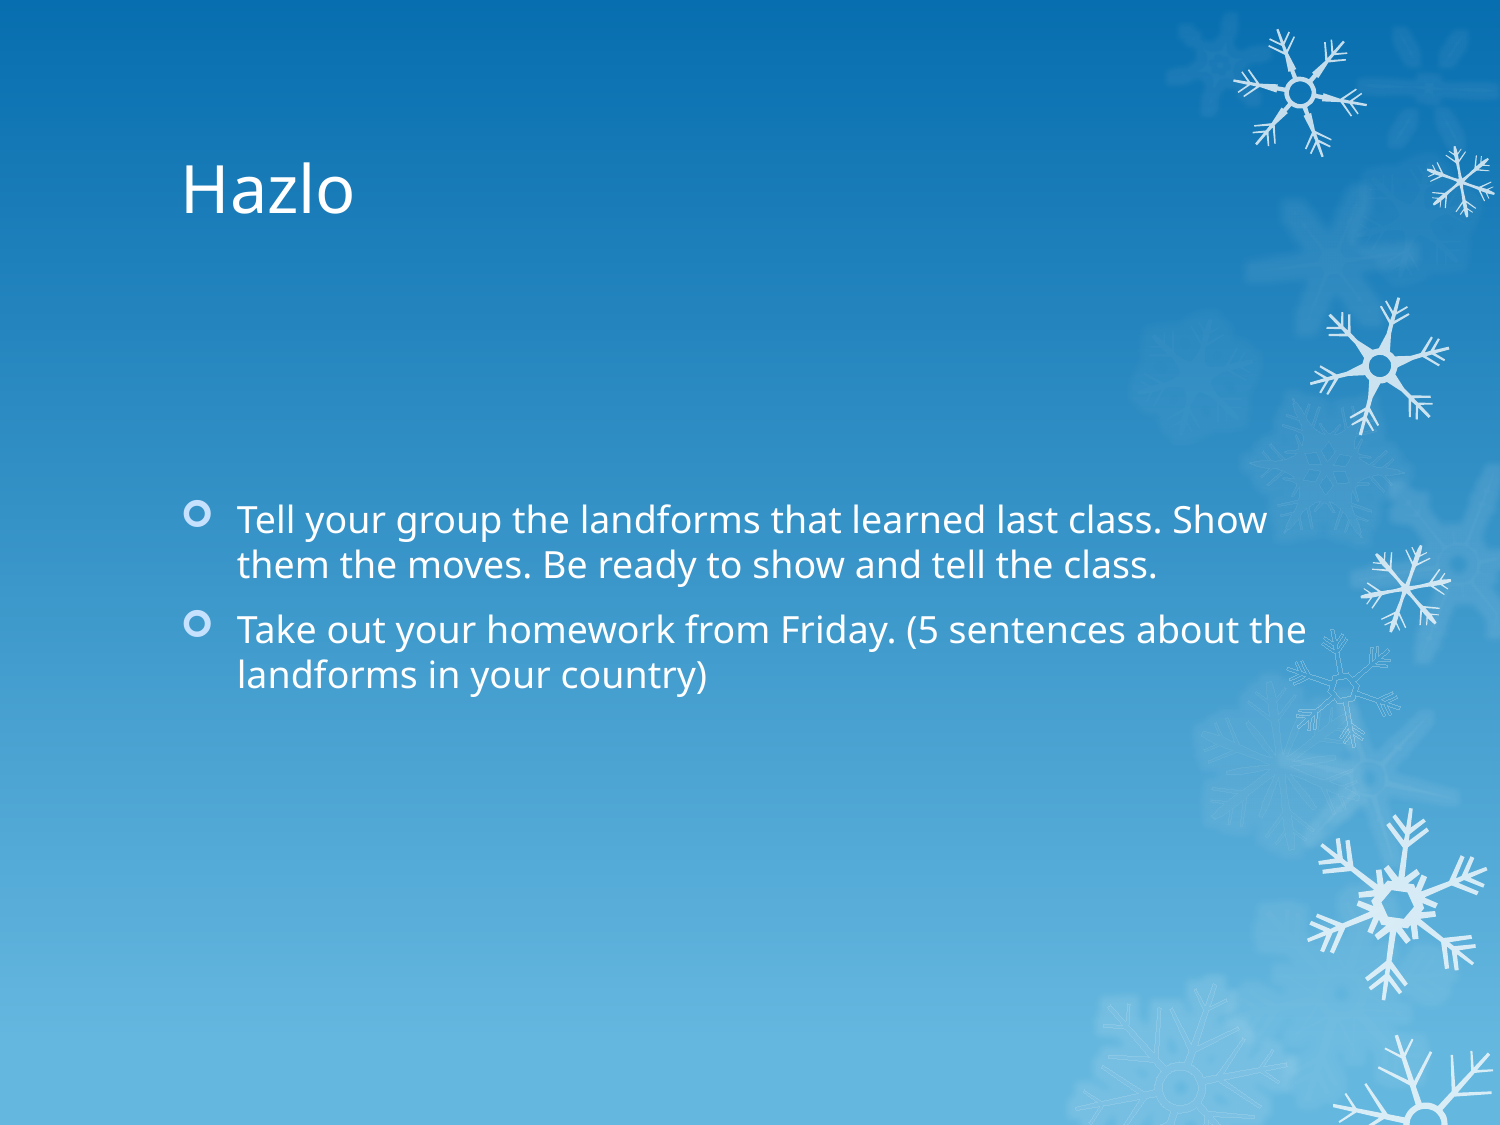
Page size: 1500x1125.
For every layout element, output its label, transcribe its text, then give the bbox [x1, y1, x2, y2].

title Hazlo [165, 110, 1335, 263]
list Tell your group the landforms that learned last class. Show them the moves. Be ready to show and tell the class. Take out your homework from Friday. (5 sentences about the landforms in your country) [165, 296, 1335, 962]
